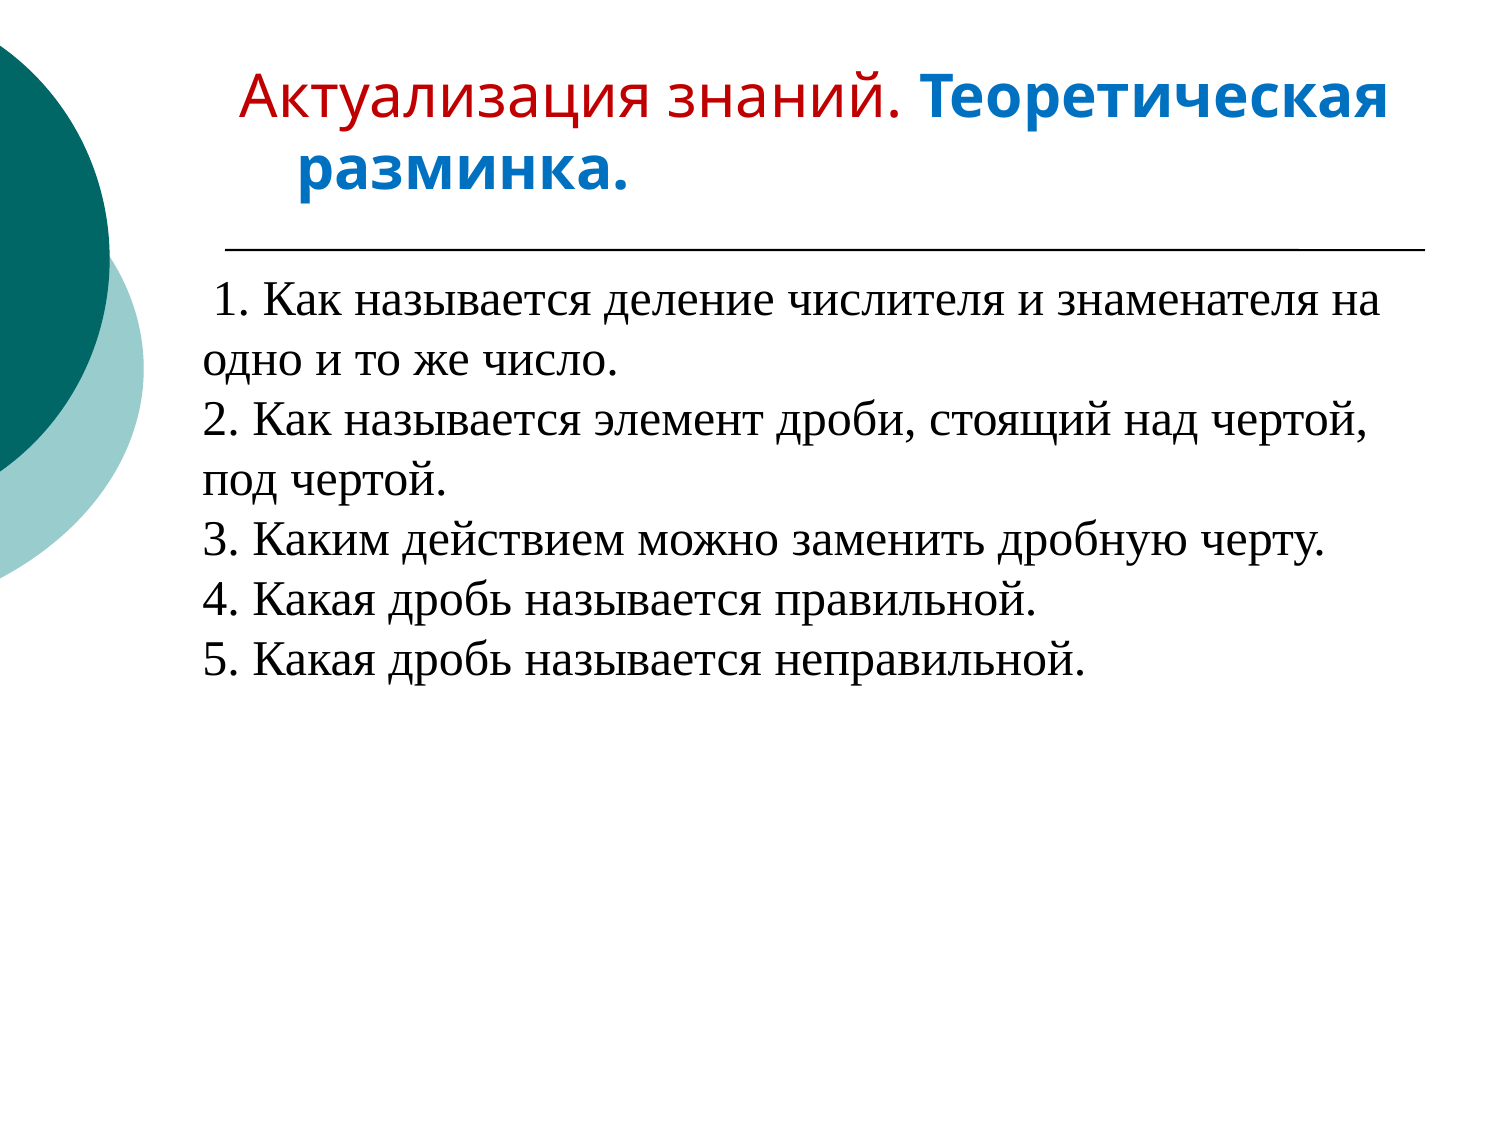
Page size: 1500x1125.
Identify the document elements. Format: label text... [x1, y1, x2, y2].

list Актуализация знаний. Теоретическая разминка. [224, 49, 1425, 212]
text_box 1. Как называется деление числителя и знаменателя на одно и то же число. 2. Как называется элемент дроби, стоящий над чертой, под чертой. 3. Каким действием можно заменить дробную черту. 4. Какая дробь называется правильной. 5. Какая дробь называется неправильной. [187, 257, 1430, 693]
